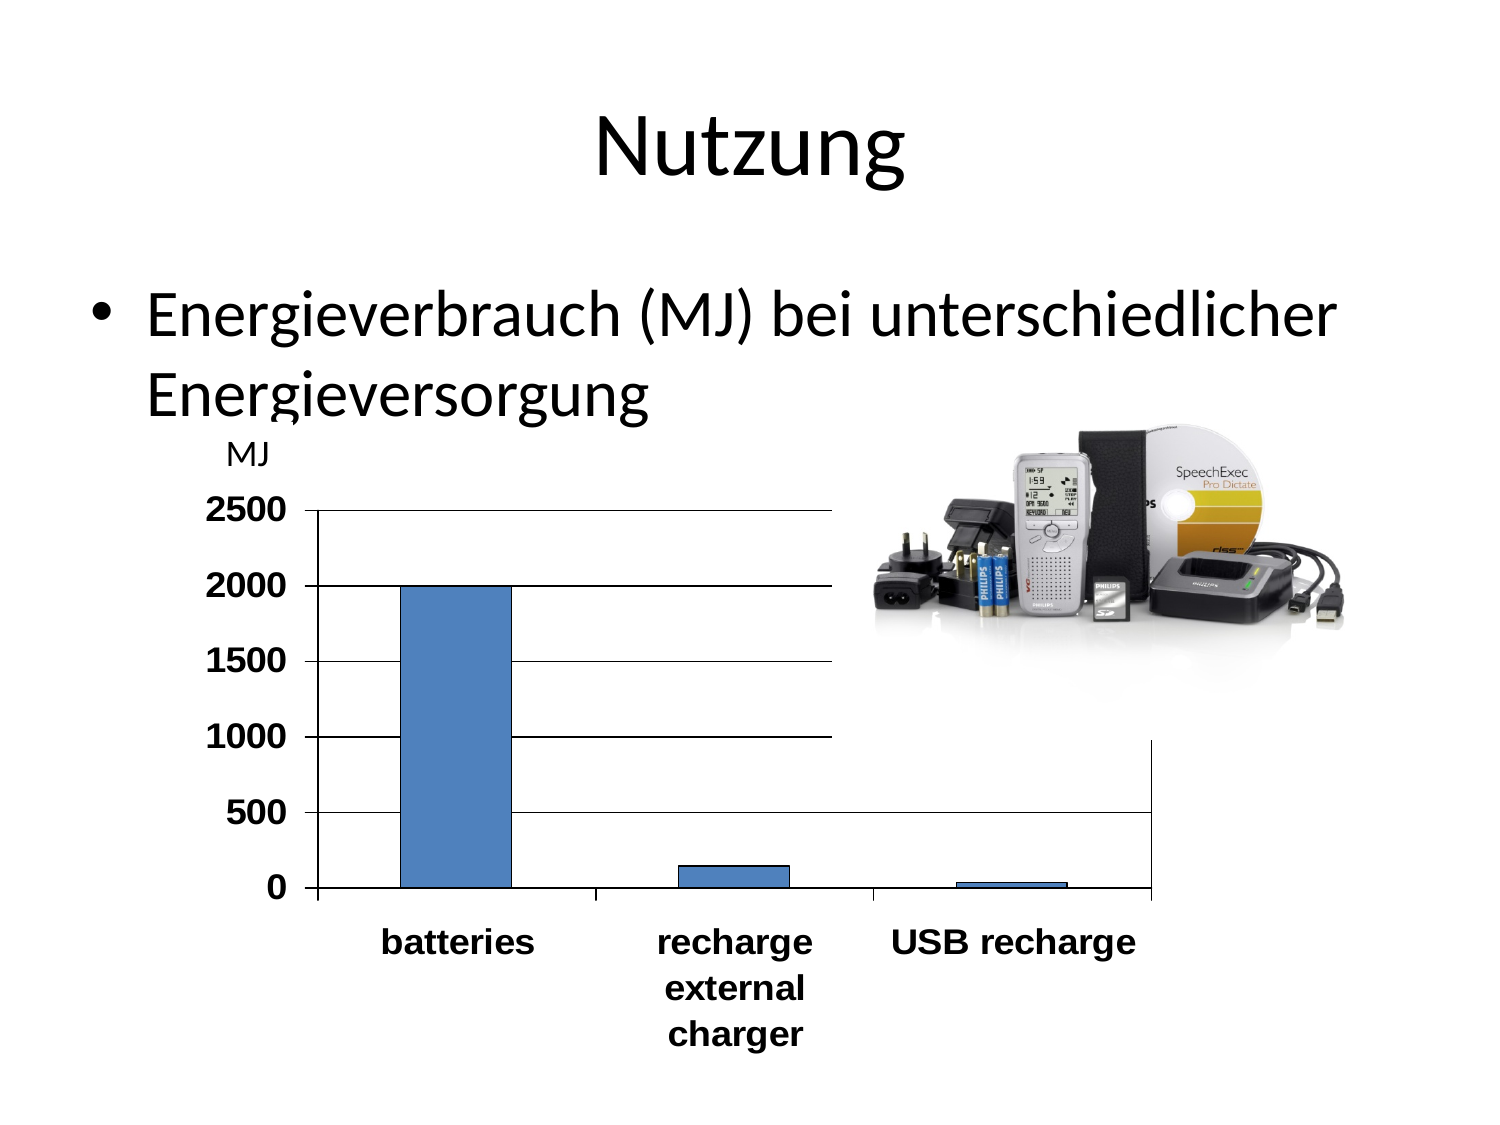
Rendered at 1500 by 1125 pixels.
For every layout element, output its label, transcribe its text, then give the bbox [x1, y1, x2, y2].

picture [831, 362, 1382, 740]
list Energieverbrauch (MJ) bei unterschiedlicher Energieversorgung [75, 262, 1425, 1005]
title Nutzung [75, 45, 1425, 233]
text_box MJ [210, 421, 293, 455]
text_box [175, 456, 1176, 1091]
